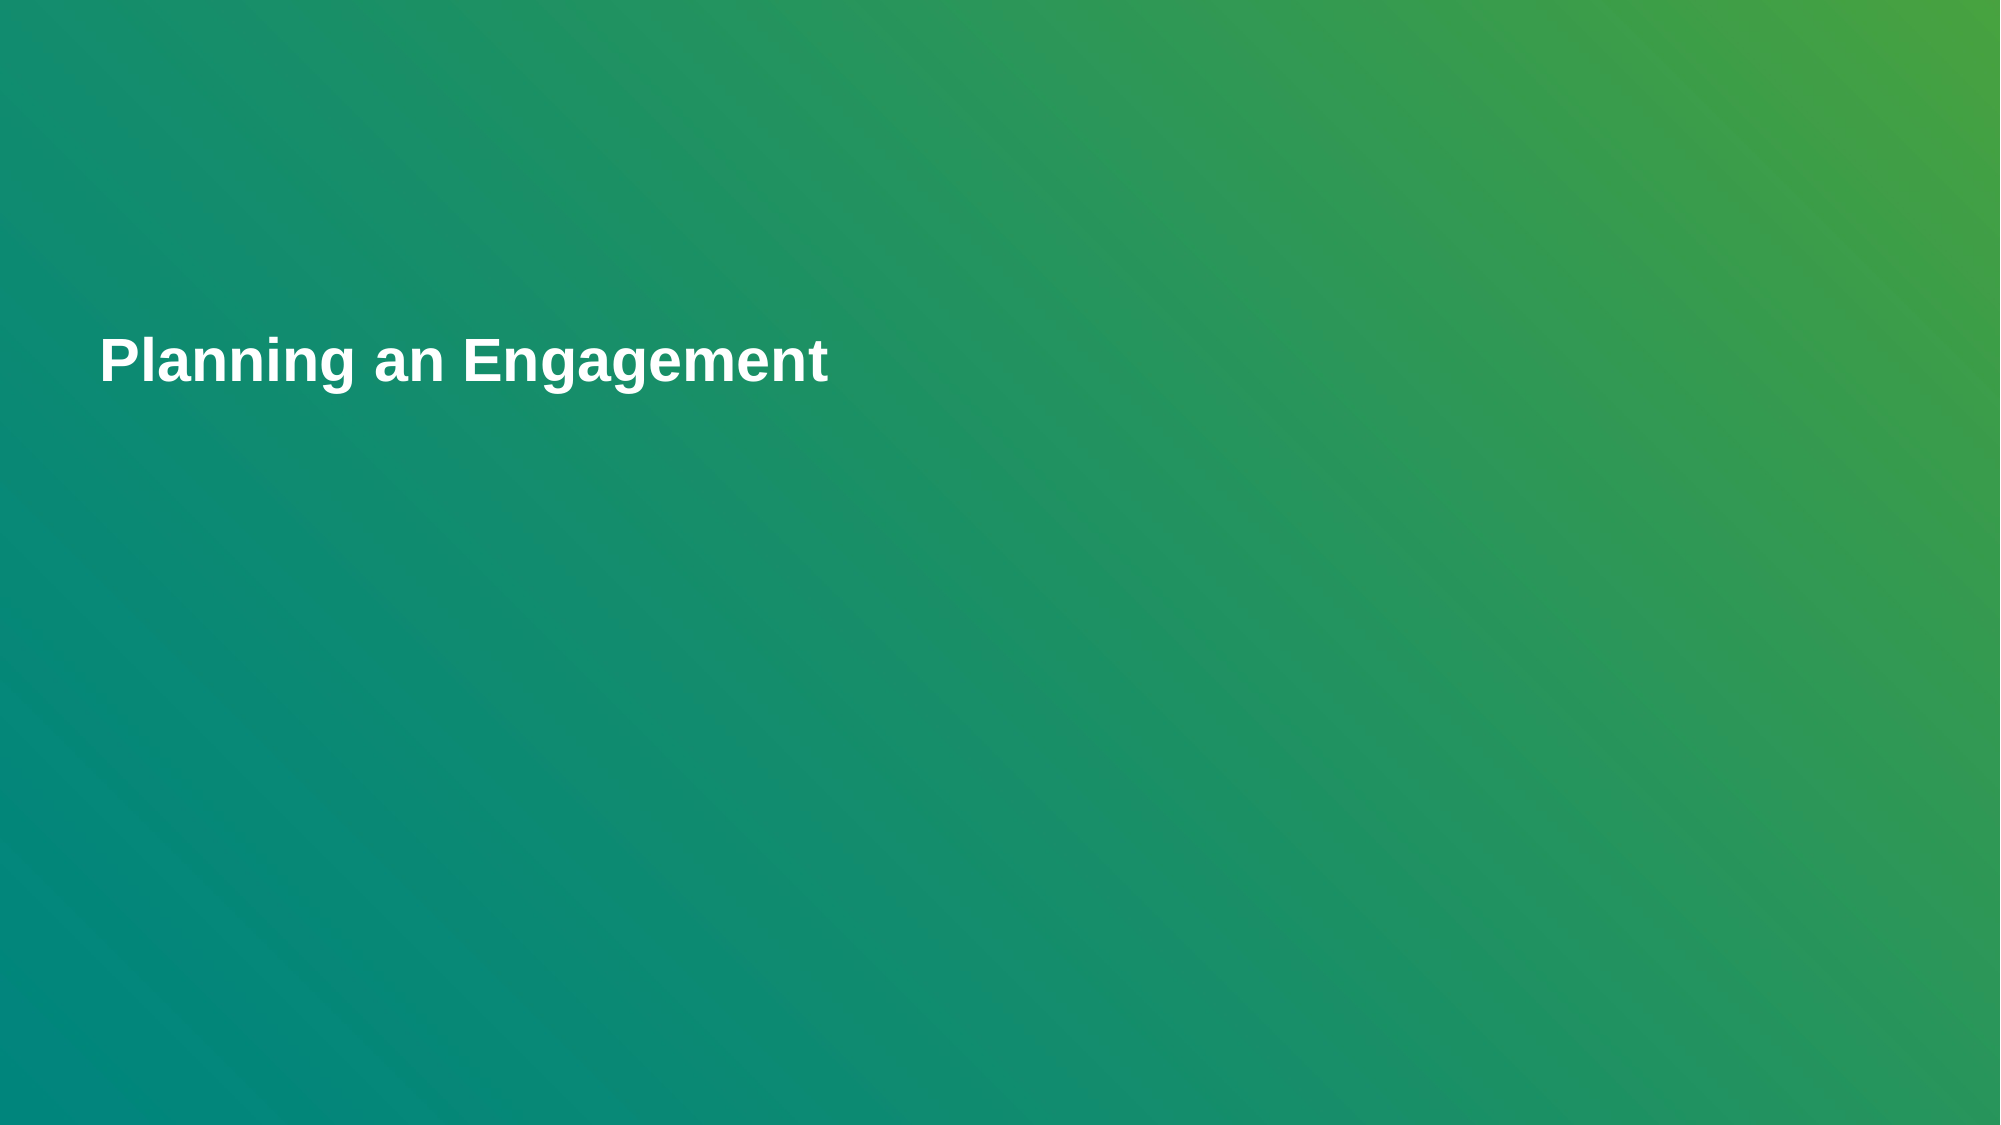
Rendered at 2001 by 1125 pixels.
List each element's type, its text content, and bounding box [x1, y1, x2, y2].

title Planning an Engagement [99, 309, 1601, 668]
picture [0, 0, 2000, 1125]
